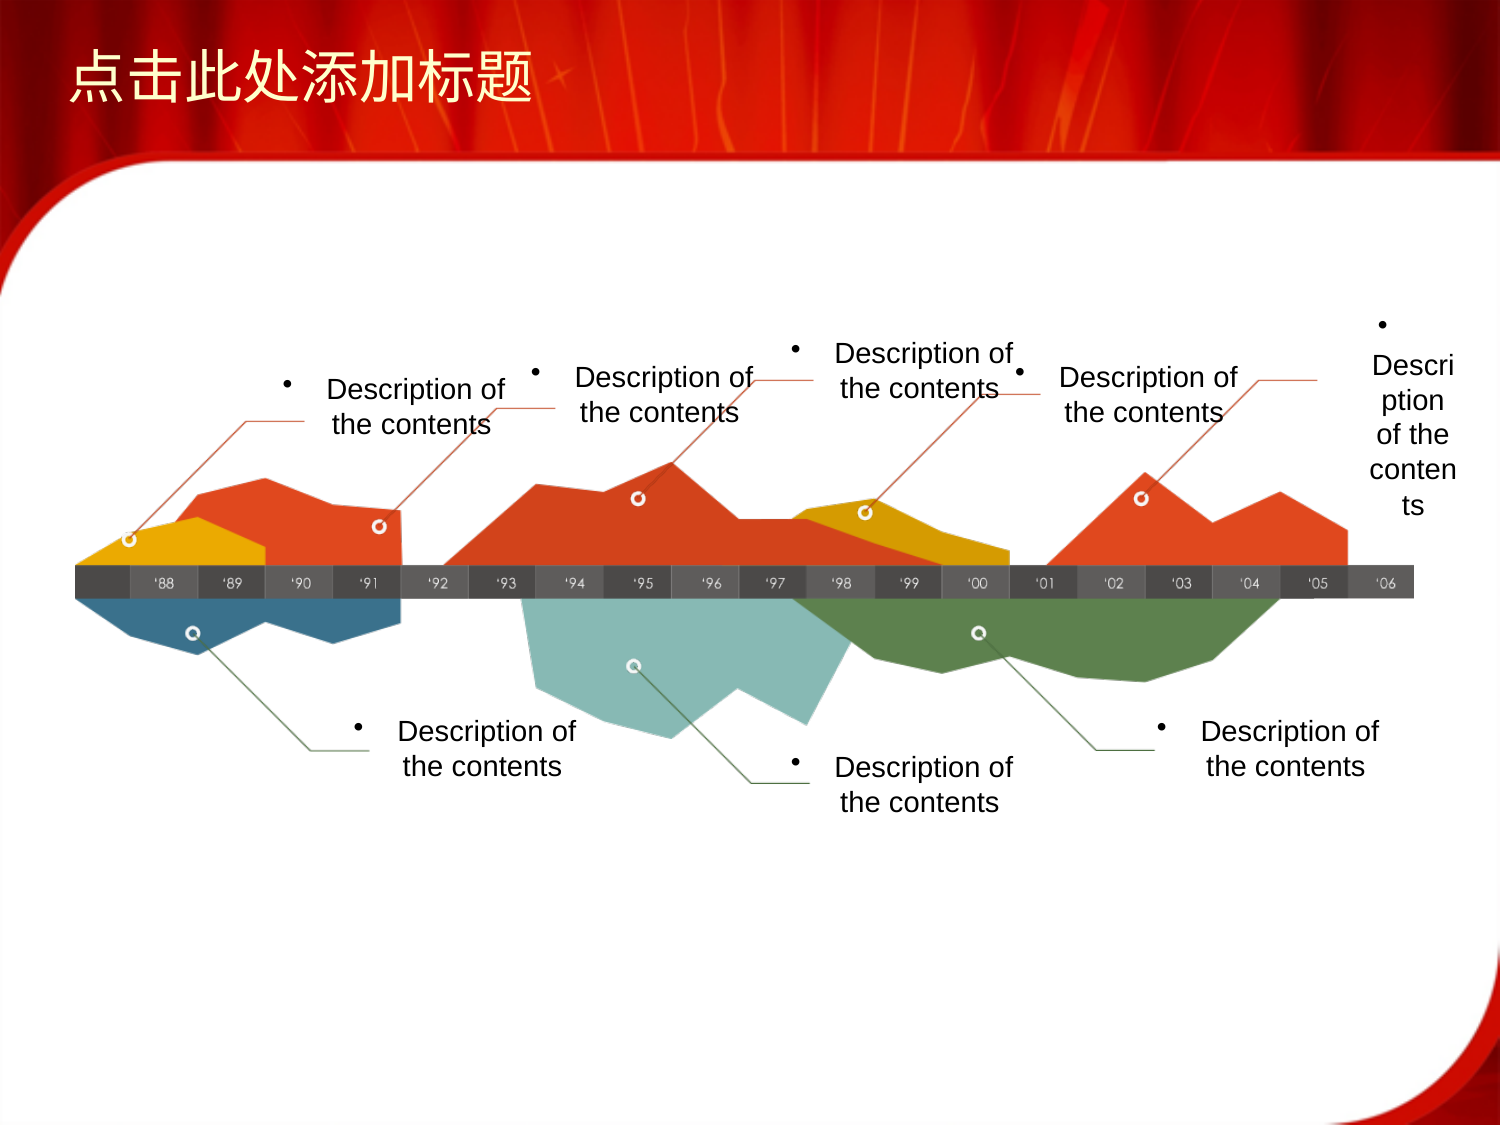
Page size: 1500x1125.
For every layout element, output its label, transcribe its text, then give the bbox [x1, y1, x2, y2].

text_box Description of the contents [264, 362, 512, 454]
text_box Description of the contents [772, 327, 1032, 389]
picture [0, 0, 1500, 1125]
text_box Description of the contents [1315, 303, 1476, 578]
text_box Description of the contents [997, 350, 1257, 454]
text_box Description of the contents [772, 740, 1032, 875]
text_box Description of the contents [503, 739, 595, 840]
text_box Description of the contents [1288, 739, 1398, 840]
text_box Description of the contents [512, 350, 772, 454]
text_box 点击此处添加标题 [53, 33, 845, 118]
